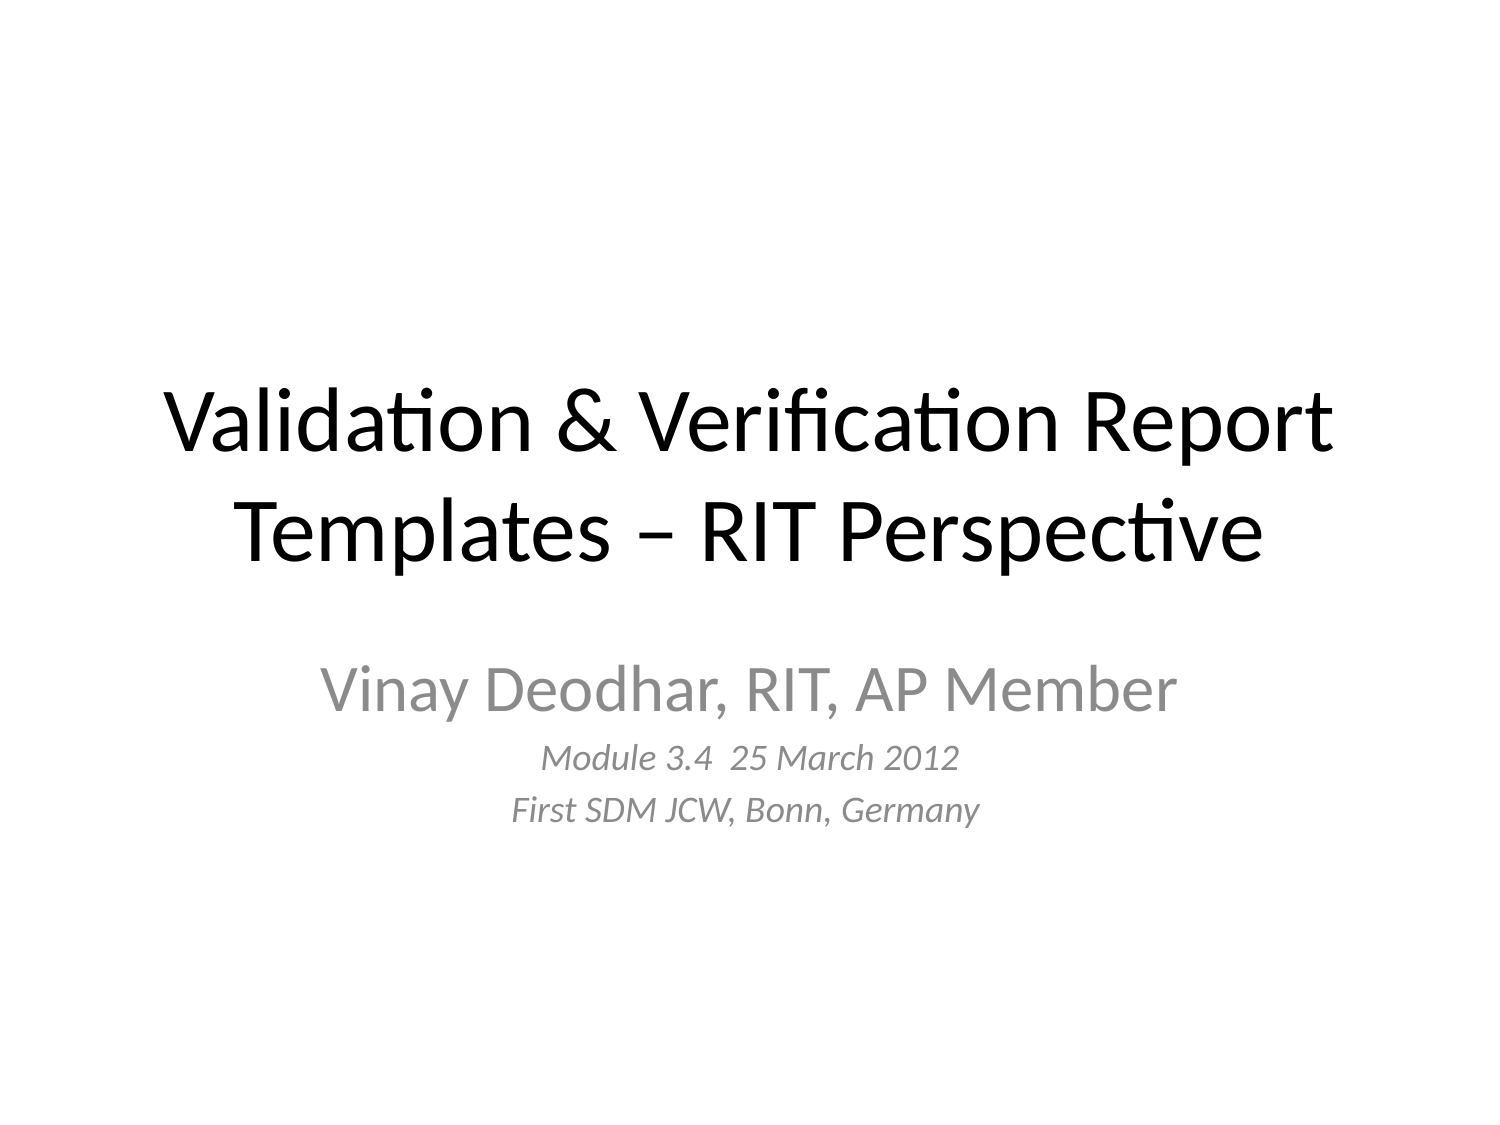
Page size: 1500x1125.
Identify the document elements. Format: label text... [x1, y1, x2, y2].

title Validation & Verification Report Templates – RIT Perspective [112, 349, 1388, 591]
subtitle Vinay Deodhar, RIT, AP Member Module 3.4 25 March 2012 First SDM JCW, Bonn, Germany [225, 637, 1275, 925]
